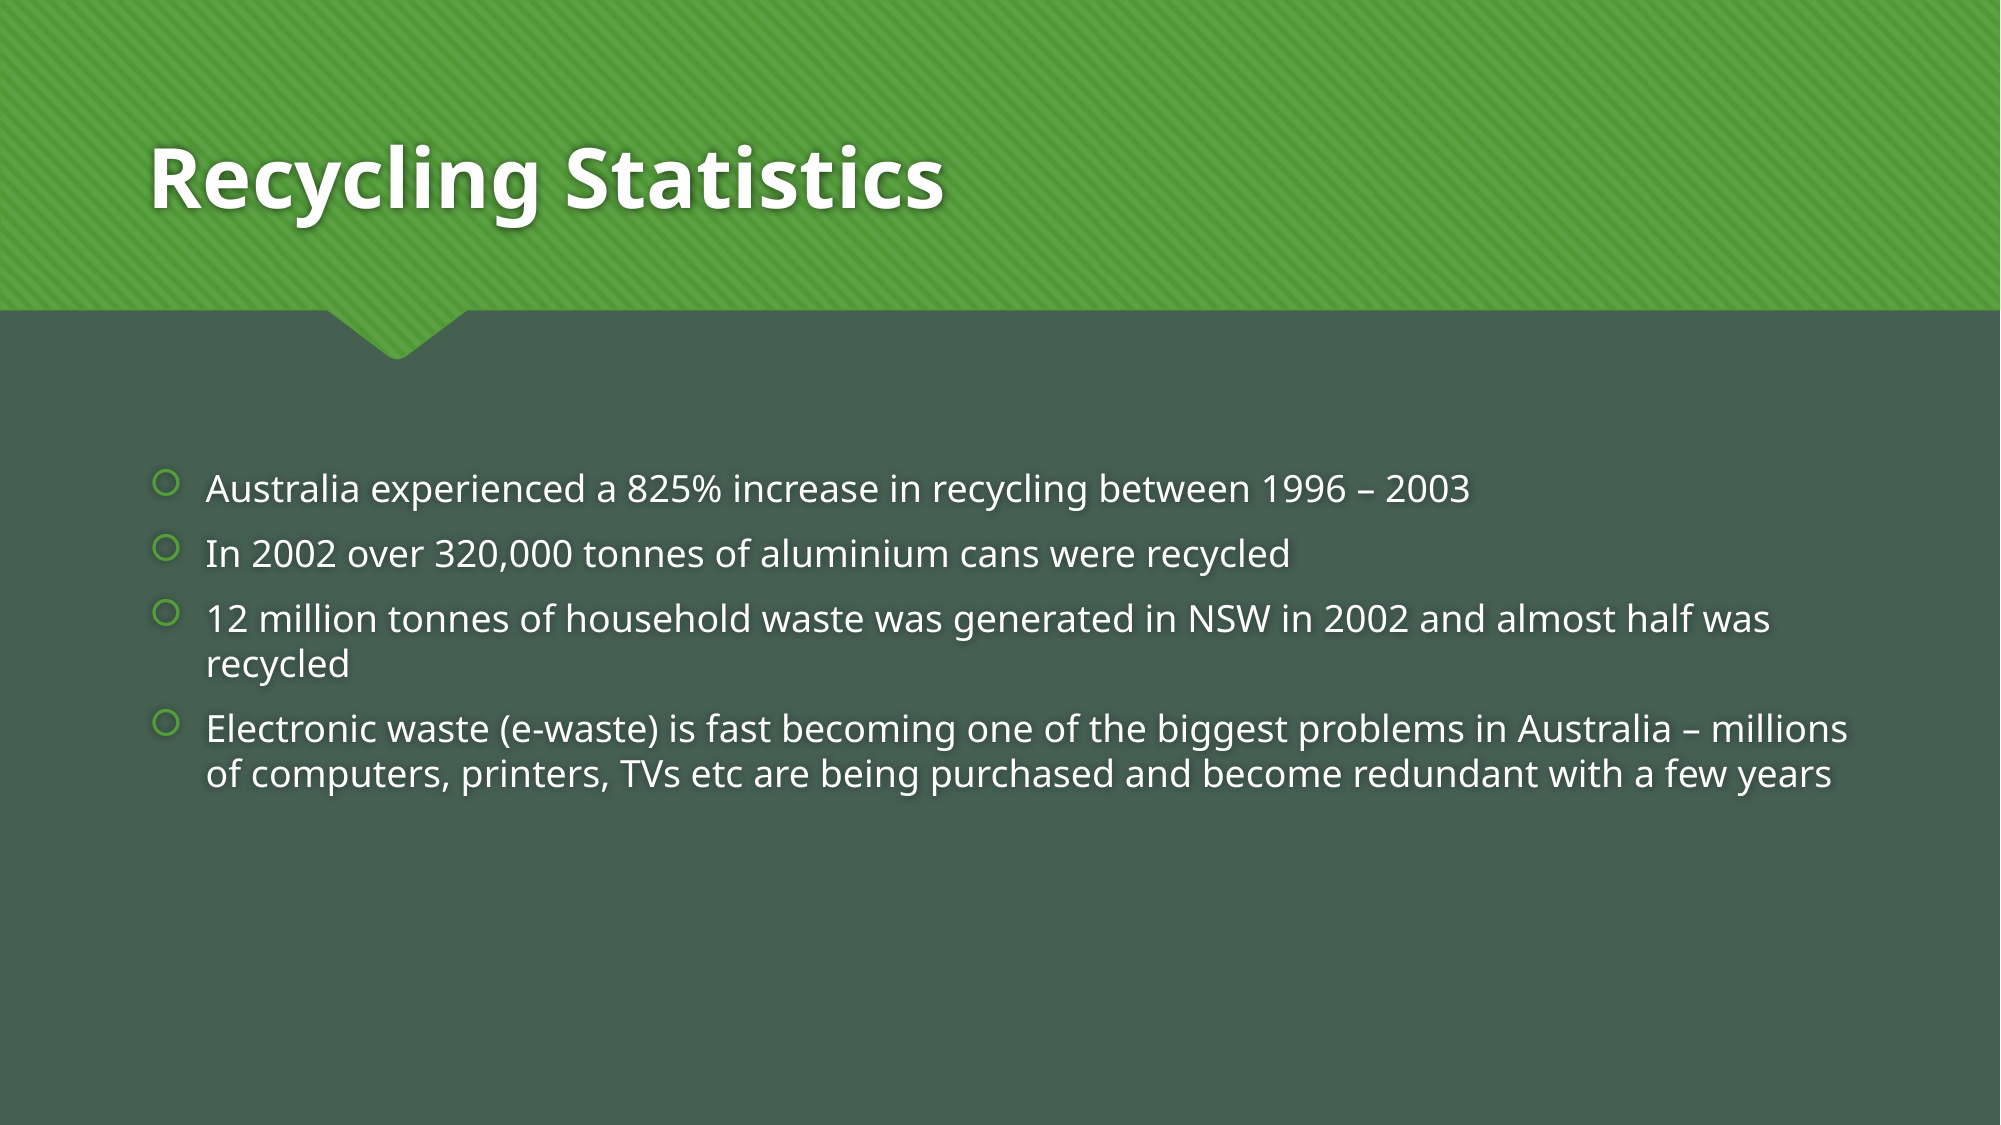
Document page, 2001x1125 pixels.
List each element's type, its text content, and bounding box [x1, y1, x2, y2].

list Australia experienced a 825% increase in recycling between 1996 – 2003 In 2002 over 320,000 tonnes of aluminium cans were recycled 12 million tonnes of household waste was generated in NSW in 2002 and almost half was recycled Electronic waste (e-waste) is fast becoming one of the biggest problems in Australia – millions of computers, printers, TVs etc are being purchased and become redundant with a few years [134, 364, 1866, 962]
title Recycling Statistics [132, 73, 1868, 233]
